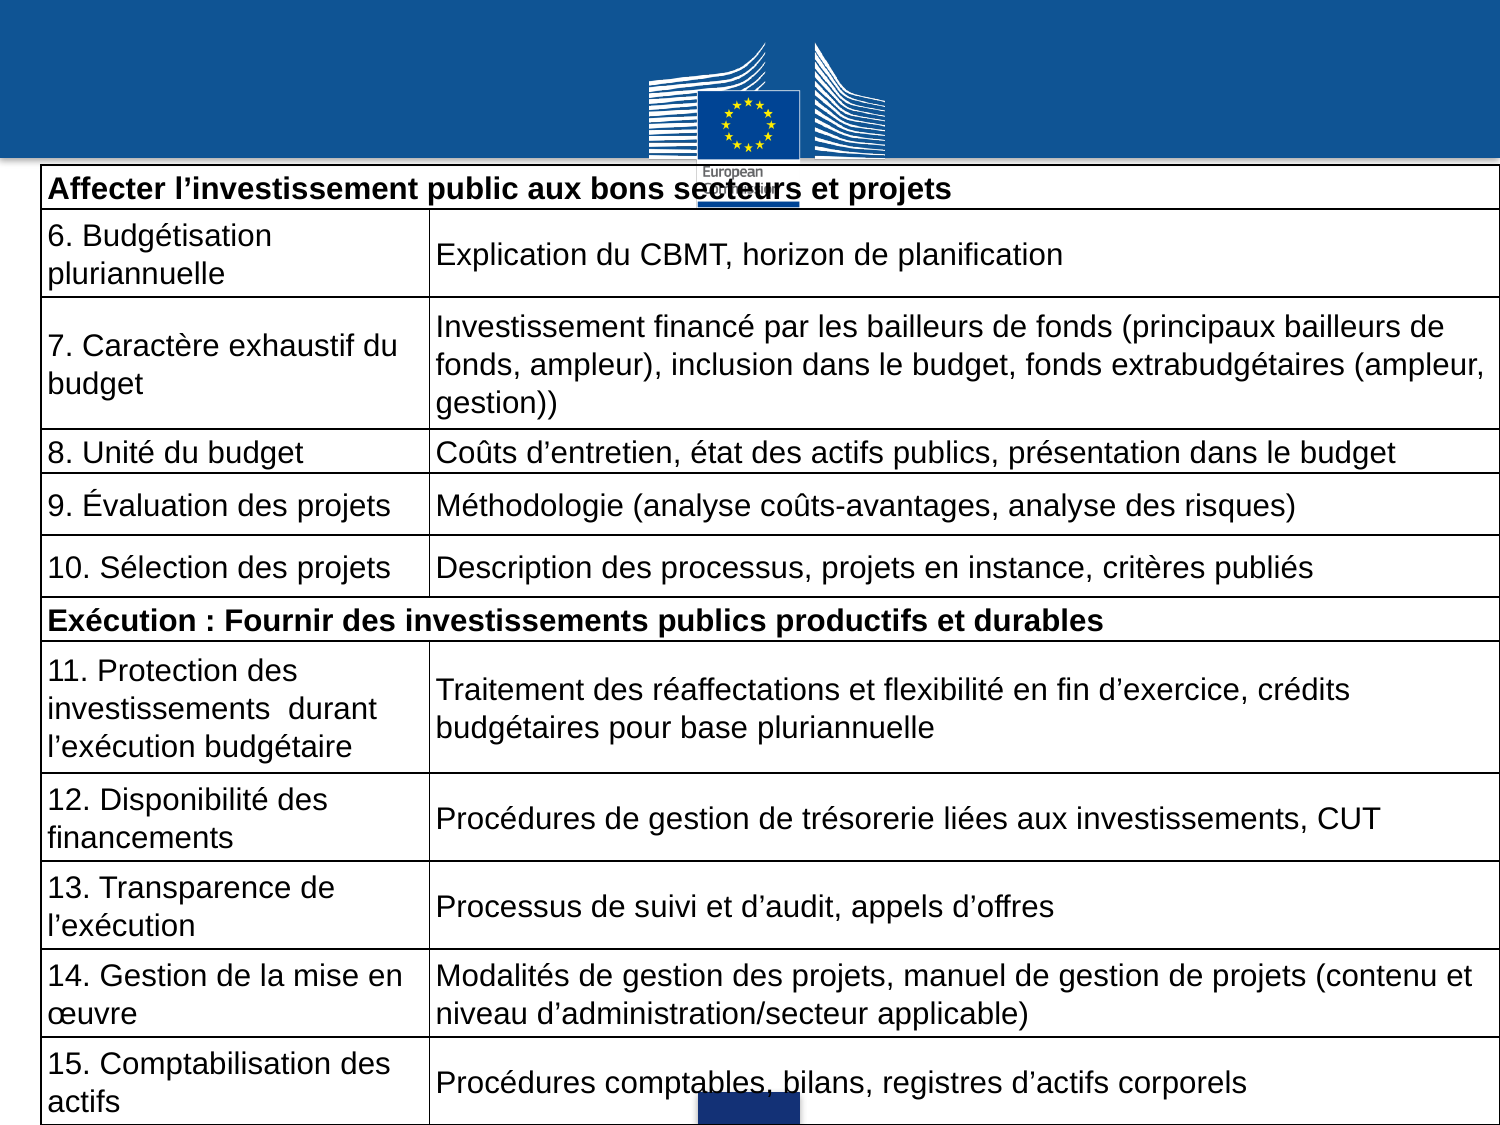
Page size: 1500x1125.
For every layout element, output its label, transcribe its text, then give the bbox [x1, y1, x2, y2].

table_cell Exécution : Fournir des investissements publics productifs et durables [42, 598, 1499, 640]
picture [649, 42, 885, 164]
table_cell 9. Évaluation des projets [42, 474, 429, 534]
table_cell 10. Sélection des projets [42, 536, 429, 596]
table_cell 12. Disponibilité des financements [42, 774, 429, 860]
table_cell 13. Transparence de l’exécution [42, 862, 429, 948]
table_cell 8. Unité du budget [42, 430, 429, 472]
table_cell Procédures de gestion de trésorerie liées aux investissements, CUT [430, 774, 1499, 860]
table_cell Investissement financé par les bailleurs de fonds (principaux bailleurs de fonds, ampleur), inclusion dans le budget, fonds extrabudgétaires (ampleur, gestion)) [430, 298, 1499, 428]
table_cell 7. Caractère exhaustif du budget [42, 298, 429, 428]
table_cell 15. Comptabilisation des actifs [42, 1038, 429, 1124]
table_cell Processus de suivi et d’audit, appels d’offres [430, 862, 1499, 948]
table_cell Explication du CBMT, horizon de planification [430, 210, 1499, 296]
table_cell Méthodologie (analyse coûts-avantages, analyse des risques) [430, 474, 1499, 534]
table_cell Description des processus, projets en instance, critères publiés [430, 536, 1499, 596]
table_cell 6. Budgétisation pluriannuelle [42, 210, 429, 296]
table_cell 14. Gestion de la mise en œuvre [42, 950, 429, 1036]
table_cell Procédures comptables, bilans, registres d’actifs corporels [430, 1038, 1499, 1124]
table_cell Modalités de gestion des projets, manuel de gestion de projets (contenu et niveau d’administration/secteur applicable) [430, 950, 1499, 1036]
table_cell 11. Protection des investissements durant l’exécution budgétaire [42, 642, 429, 772]
table_header Affecter l’investissement public aux bons secteurs et projets [42, 166, 1499, 208]
table_cell Traitement des réaffectations et flexibilité en fin d’exercice, crédits budgétaires pour base pluriannuelle [430, 642, 1499, 772]
table_cell Coûts d’entretien, état des actifs publics, présentation dans le budget [430, 430, 1499, 472]
